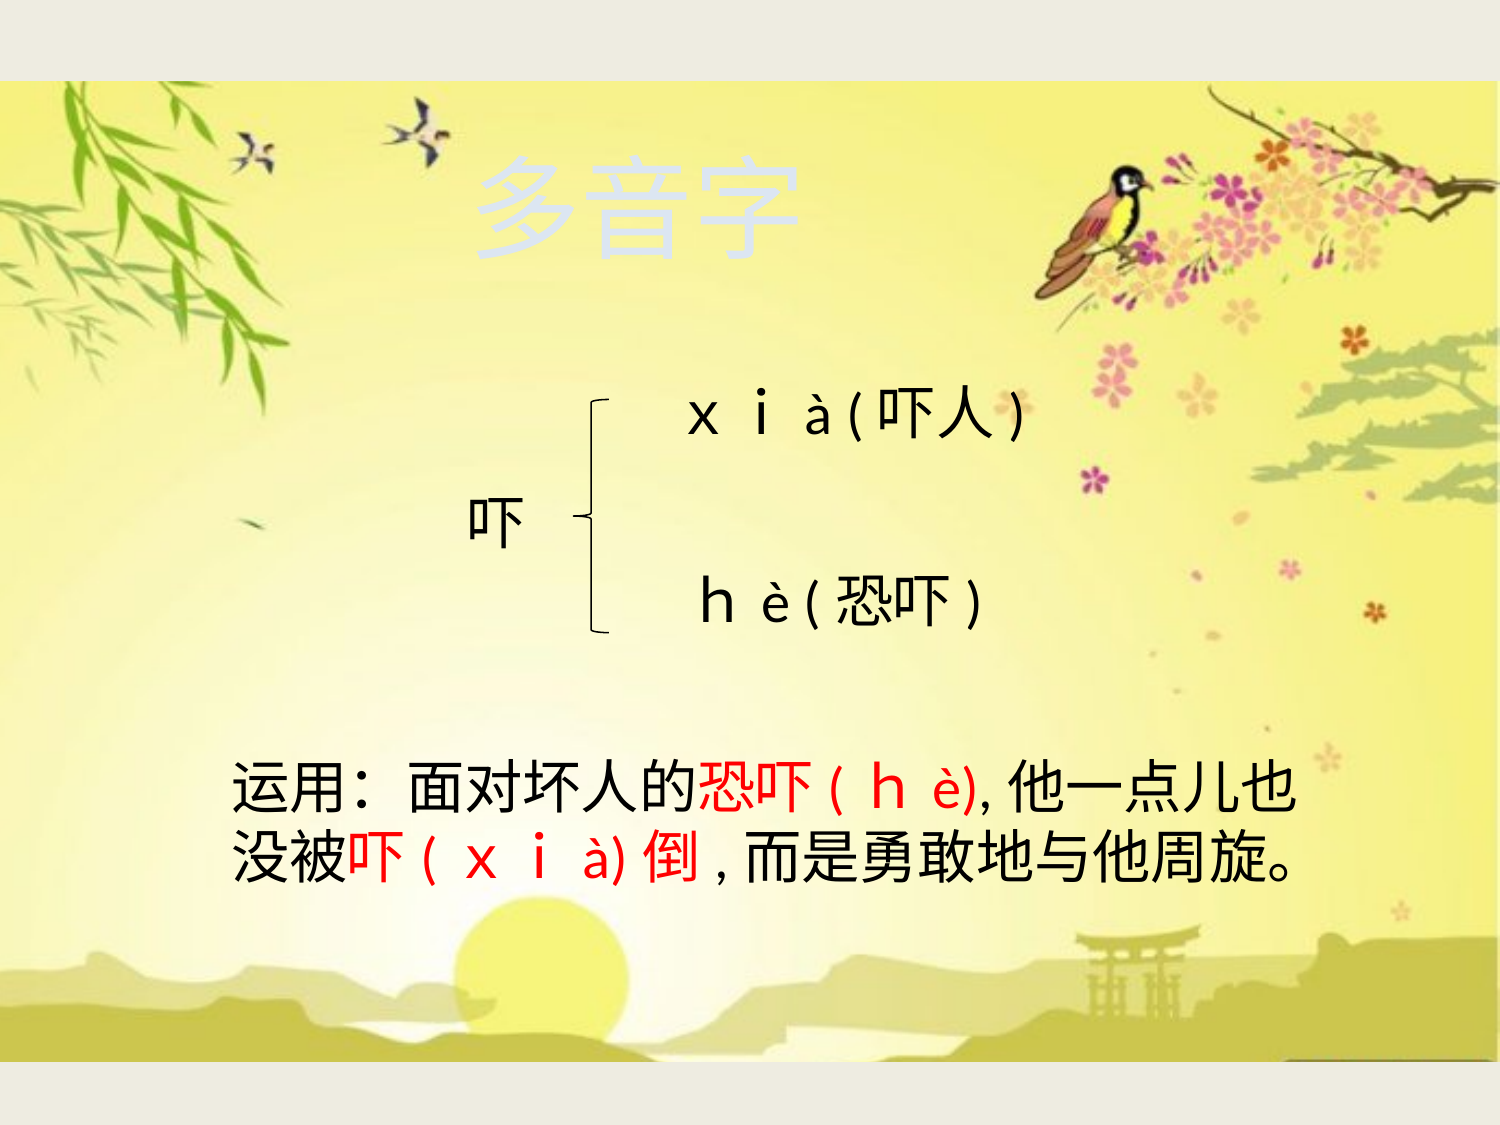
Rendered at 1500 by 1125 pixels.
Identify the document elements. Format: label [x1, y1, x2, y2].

picture [0, 80, 1500, 1063]
